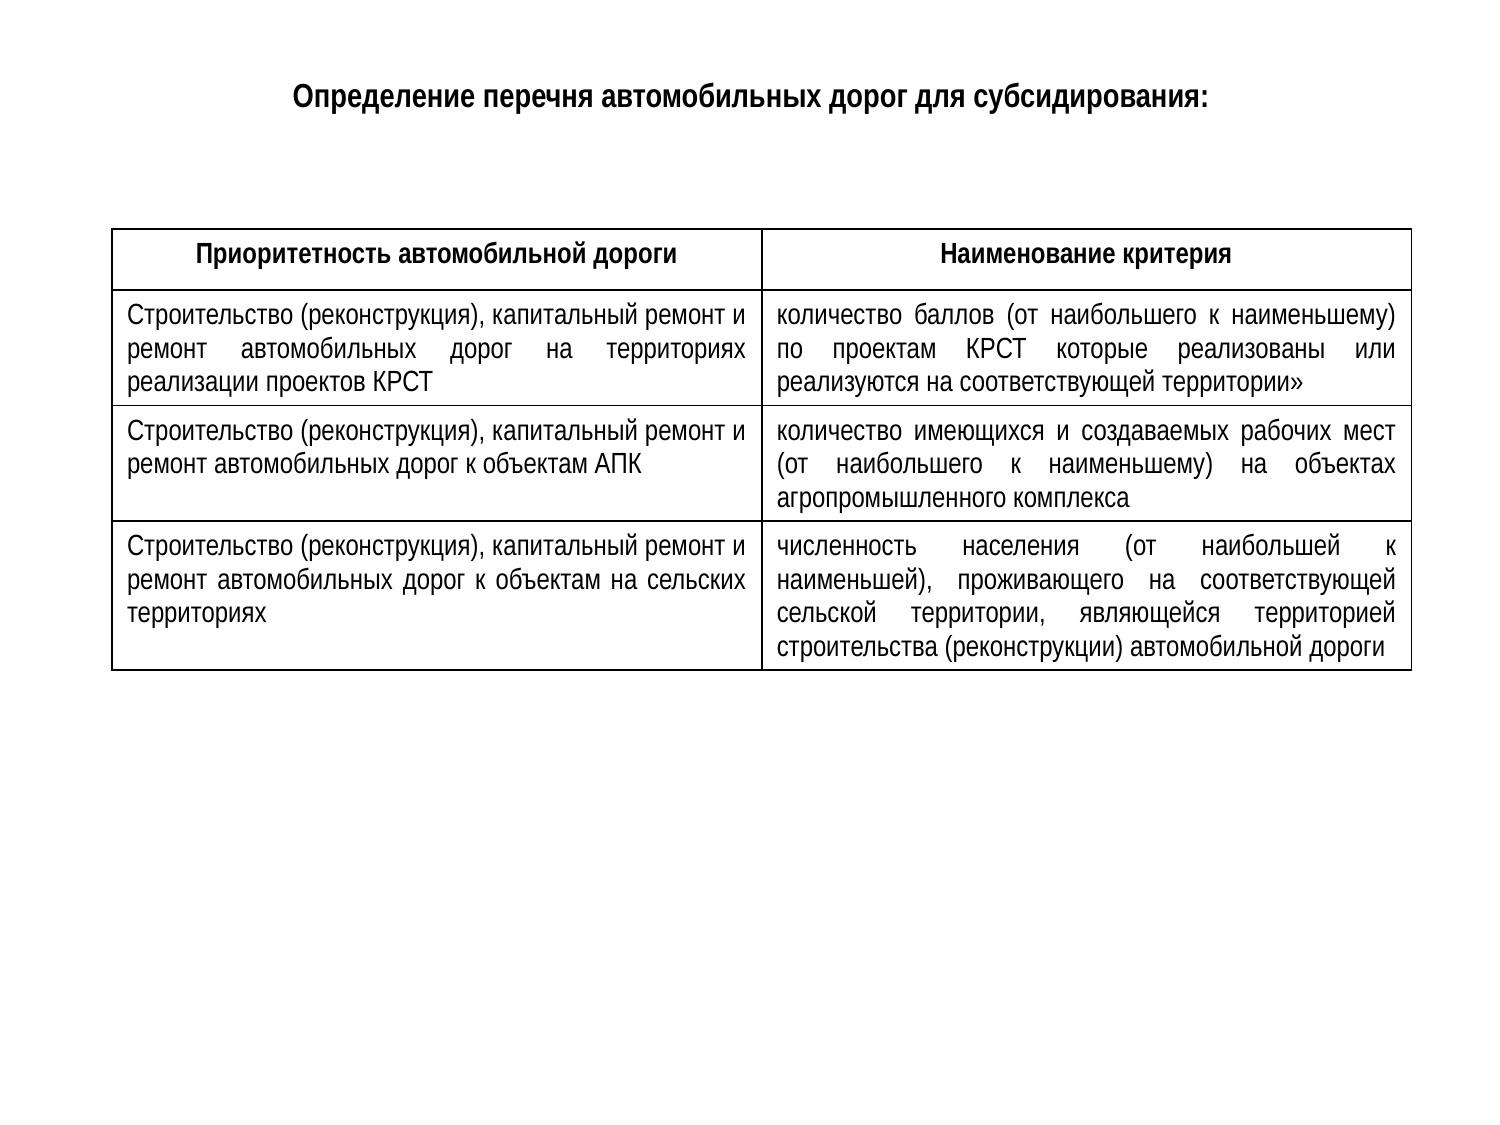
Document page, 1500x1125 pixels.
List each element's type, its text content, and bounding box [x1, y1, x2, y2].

table_cell численность населения (от наибольшей к наименьшей), проживающего на соответствующей сельской территории, являющейся территорией строительства (реконструкции) автомобильной дороги [763, 522, 1411, 669]
table_cell Строительство (реконструкция), капитальный ремонт и ремонт автомобильных дорог к объектам на сельских территориях [113, 522, 761, 669]
table_header Наименование критерия [763, 230, 1411, 289]
title Определение перечня автомобильных дорог для субсидирования: [76, 66, 1427, 126]
table_header Приоритетность автомобильной дороги [113, 230, 761, 289]
table_cell Строительство (реконструкция), капитальный ремонт и ремонт автомобильных дорог на территориях реализации проектов КРСТ [113, 291, 761, 405]
table_cell количество имеющихся и создаваемых рабочих мест (от наибольшего к наименьшему) на объектах агропромышленного комплекса [763, 406, 1411, 520]
table_cell Строительство (реконструкция), капитальный ремонт и ремонт автомобильных дорог к объектам АПК [113, 406, 761, 520]
table_cell количество баллов (от наибольшего к наименьшему) по проектам КРСТ которые реализованы или реализуются на соответствующей территории» [763, 291, 1411, 405]
